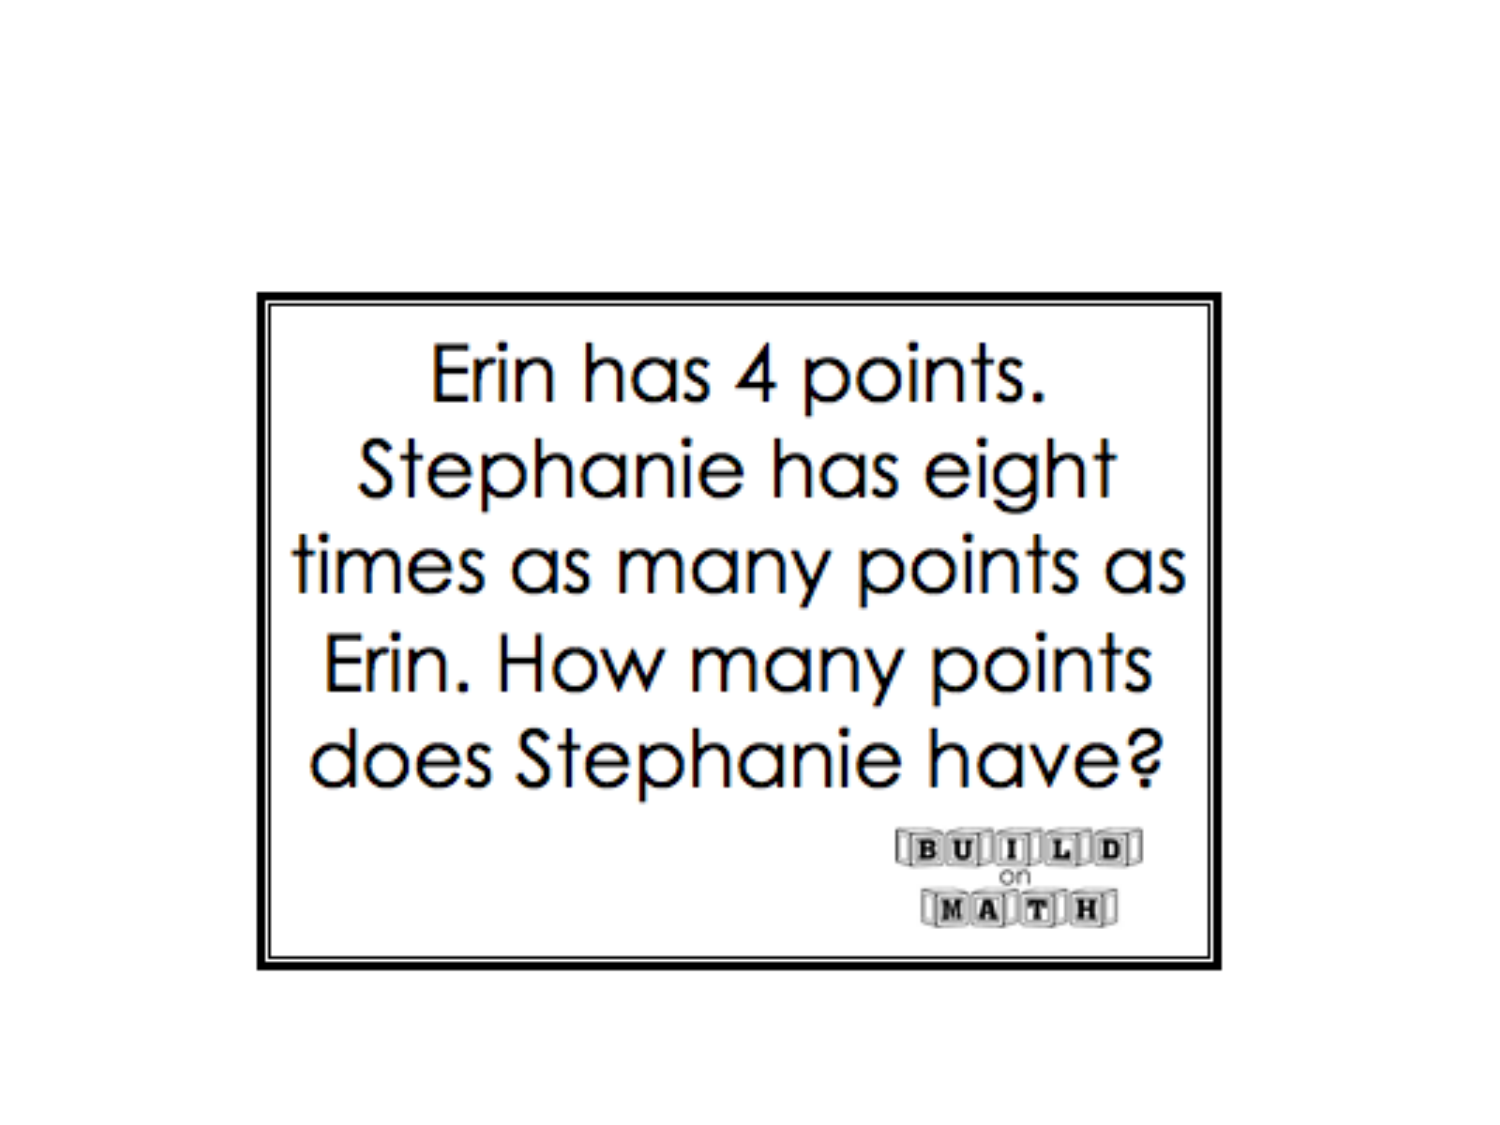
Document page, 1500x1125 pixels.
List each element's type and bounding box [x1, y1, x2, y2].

list [74, 262, 1426, 1006]
